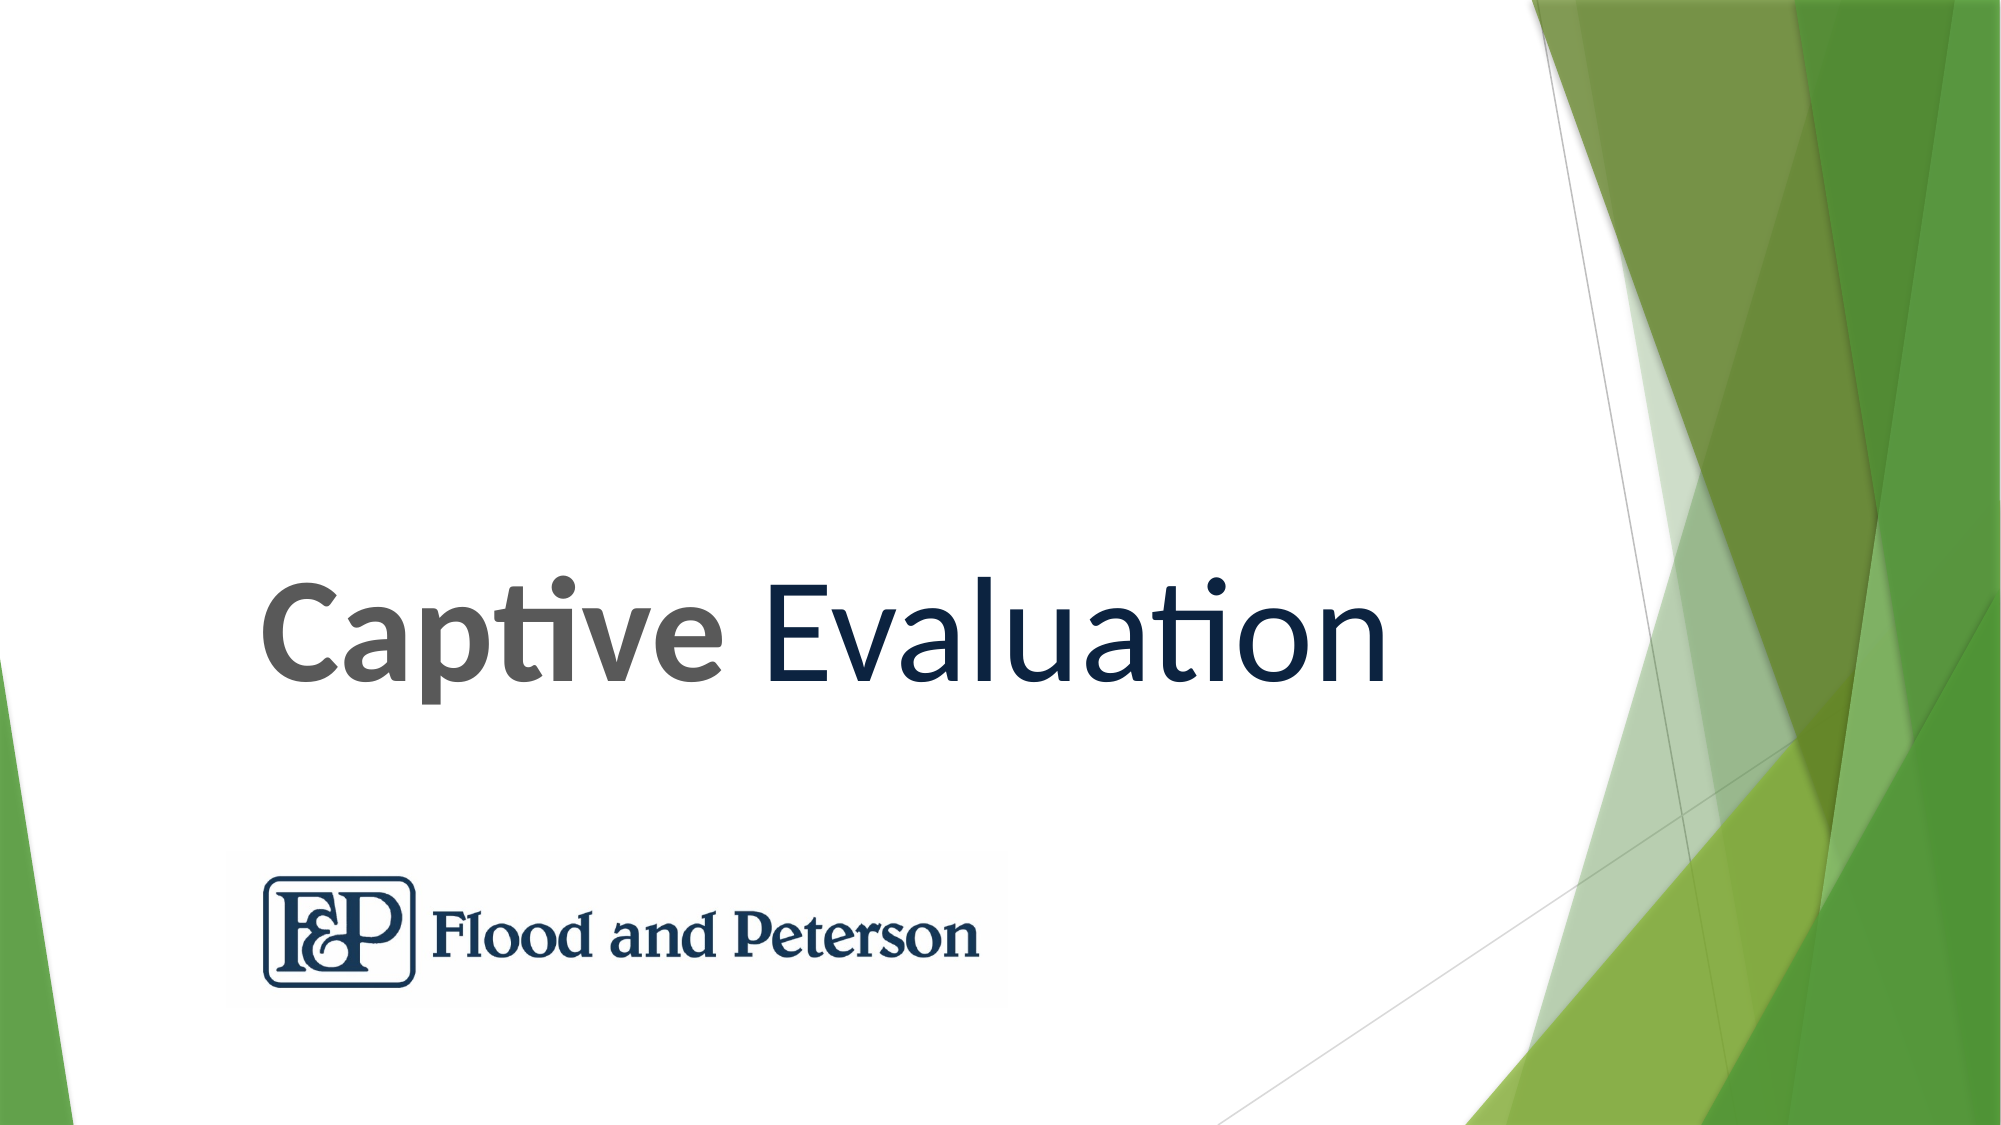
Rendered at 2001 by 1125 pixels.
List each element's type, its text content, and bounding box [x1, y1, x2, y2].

picture [226, 850, 1009, 1008]
text_box Captive Evaluation [245, 544, 1563, 649]
